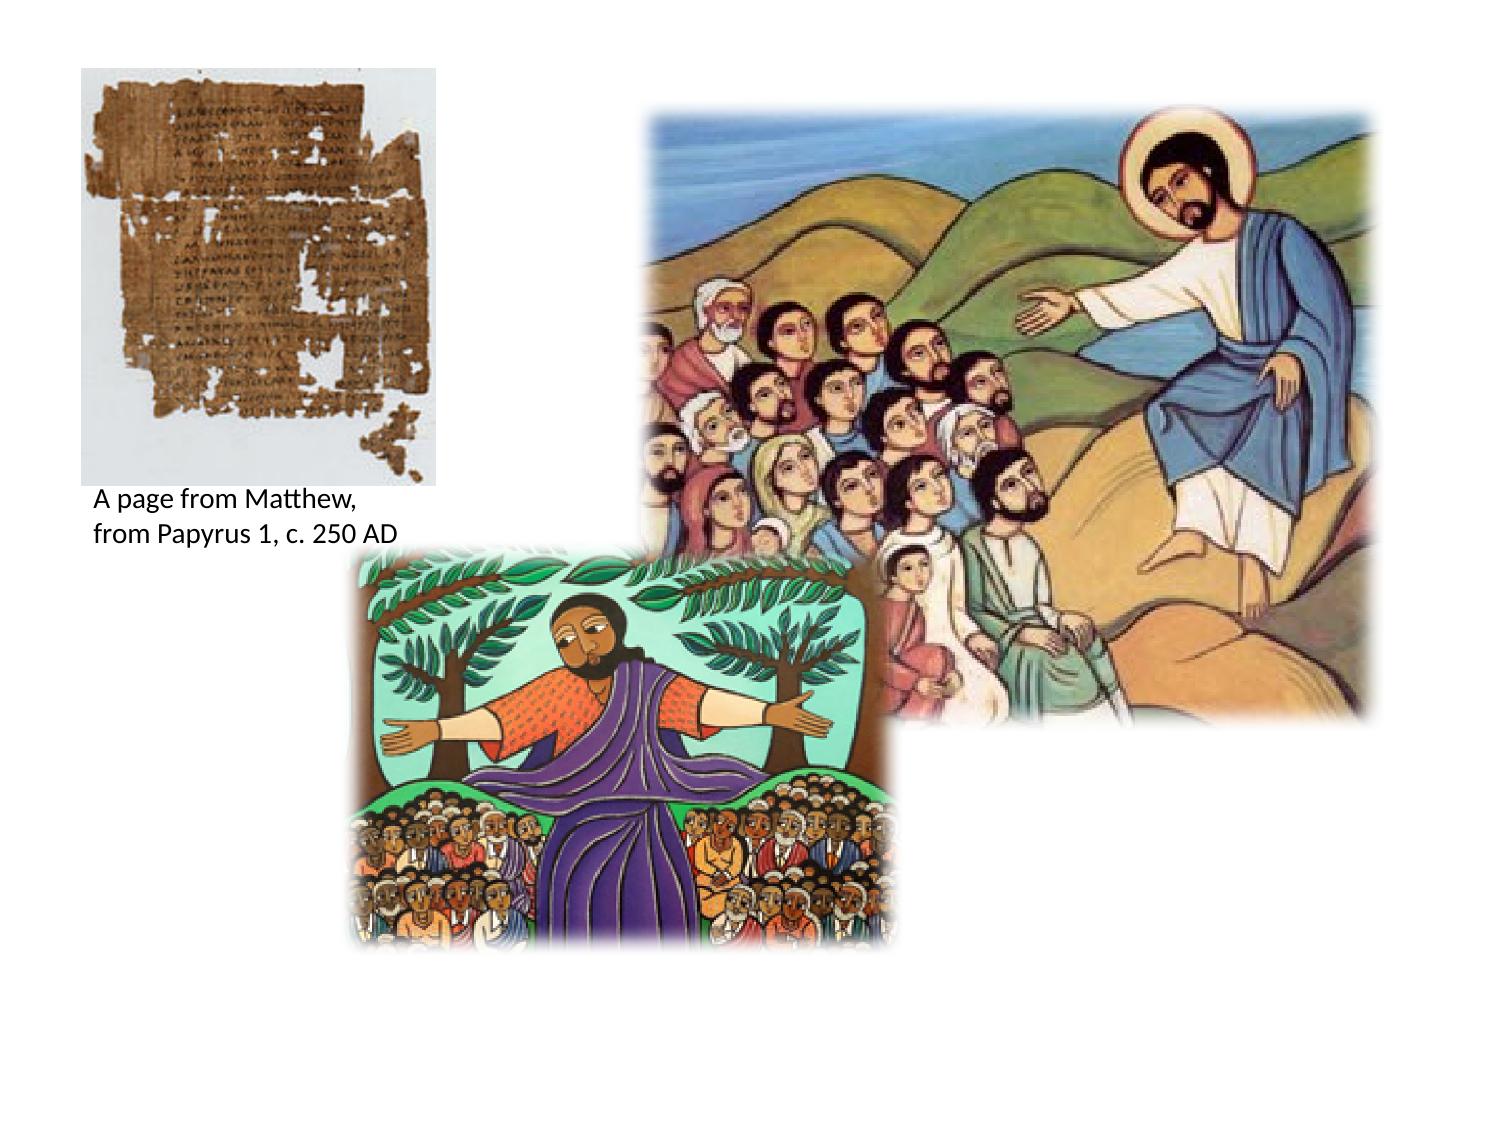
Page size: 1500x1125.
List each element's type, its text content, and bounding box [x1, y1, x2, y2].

picture [81, 68, 436, 486]
text_box A page from Matthew, from Papyrus 1, c. 250 AD [78, 491, 416, 557]
picture [340, 98, 1385, 957]
